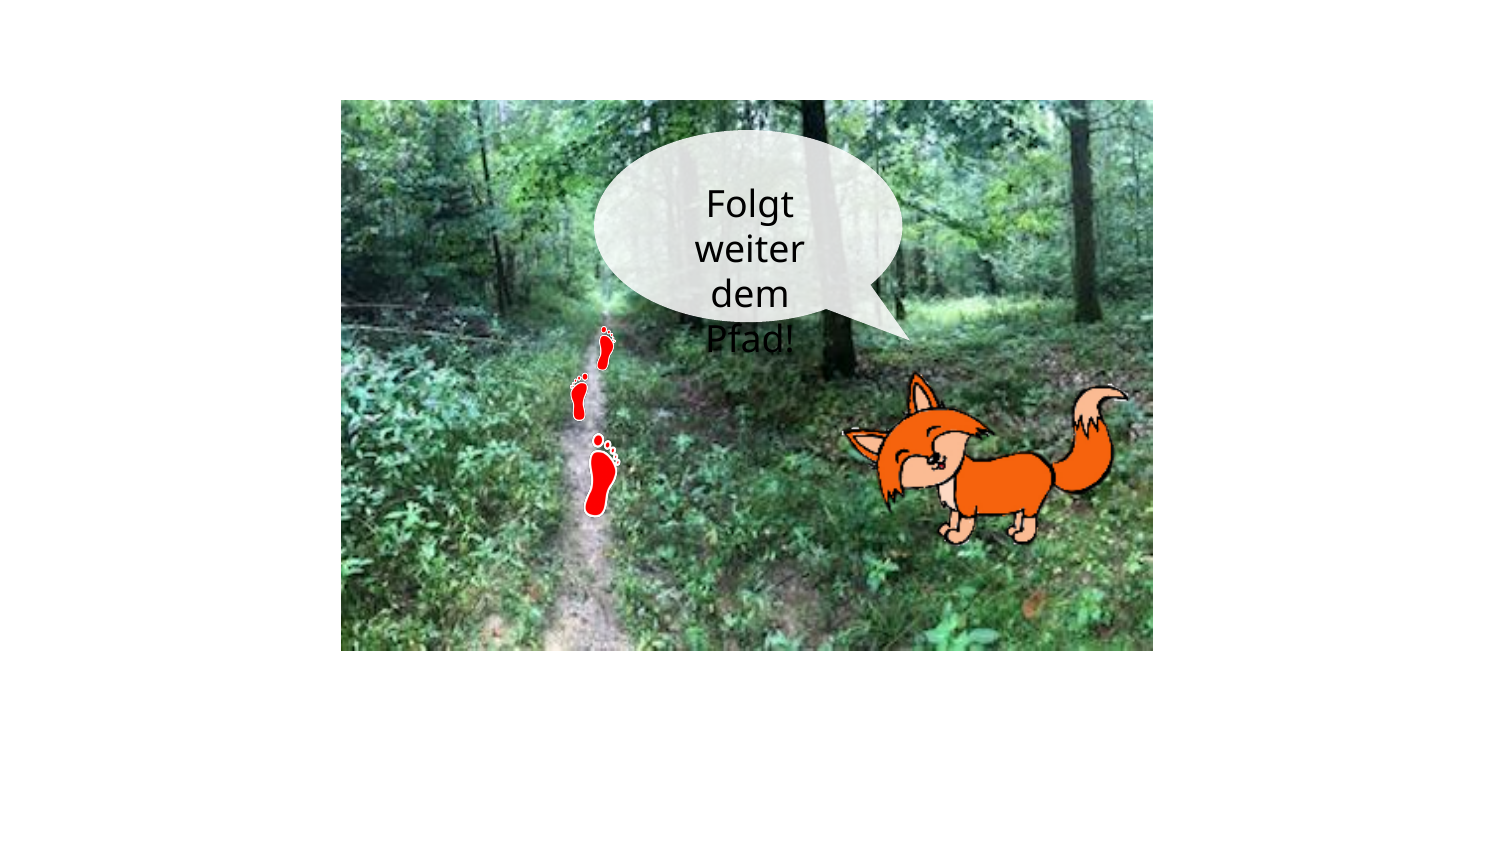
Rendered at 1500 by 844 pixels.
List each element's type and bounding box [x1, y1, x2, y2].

text_box [341, 100, 1153, 651]
